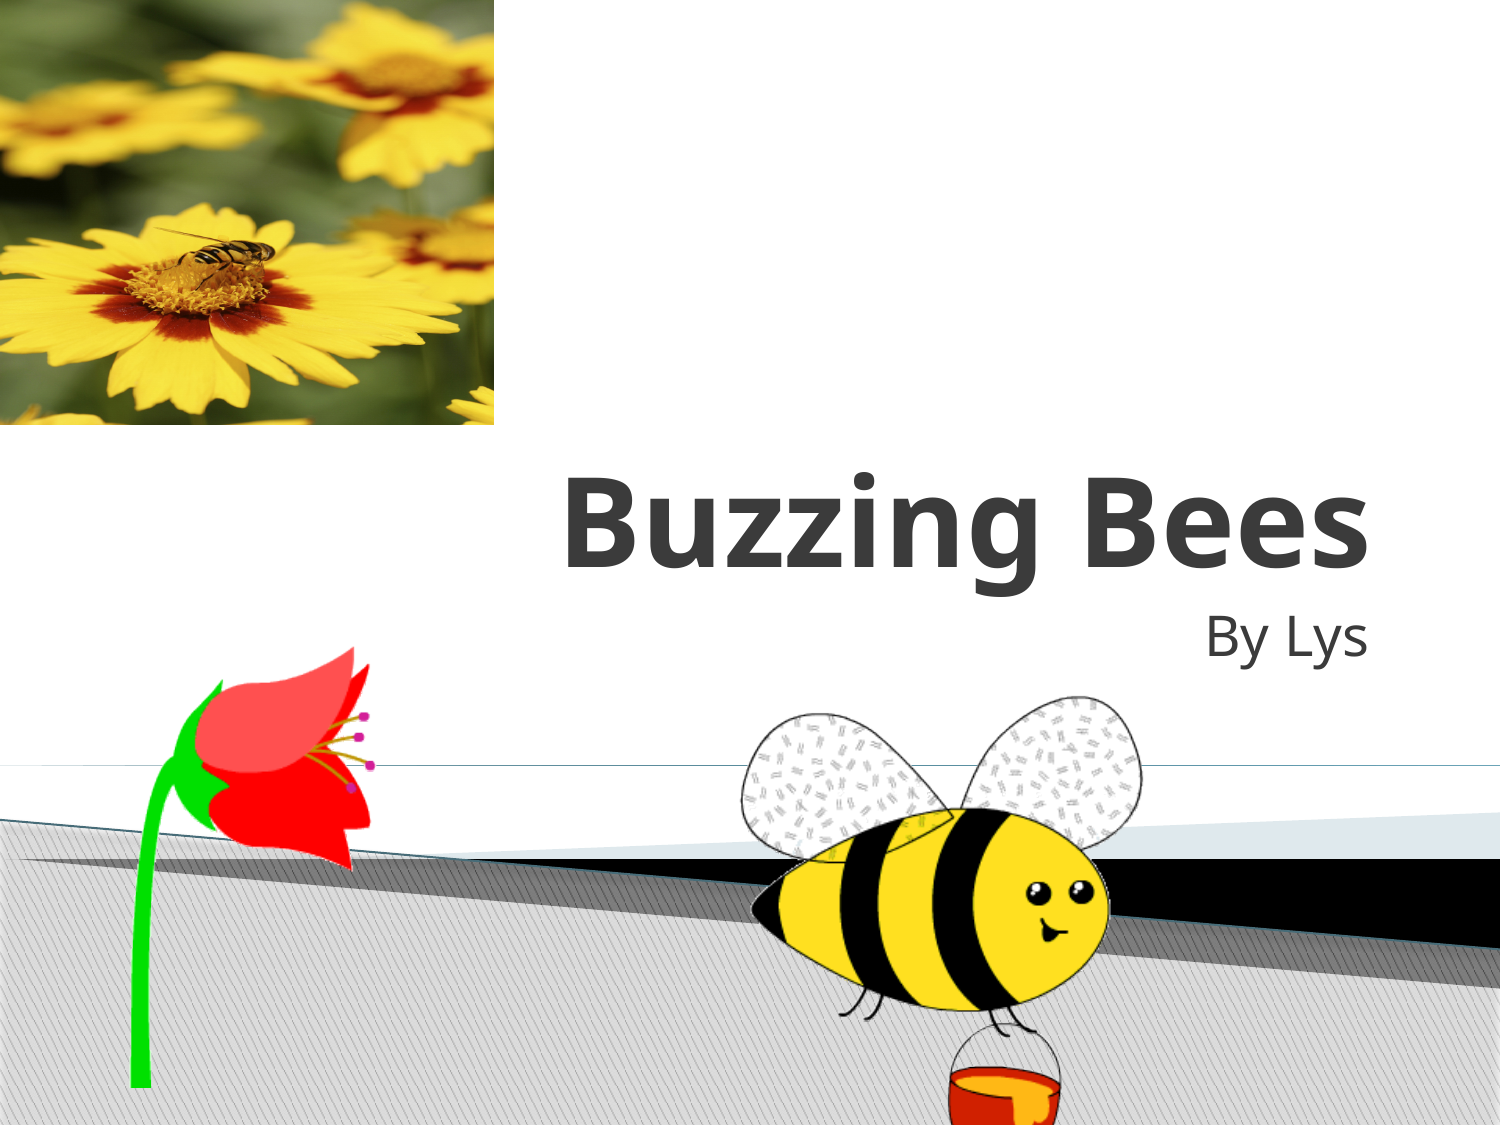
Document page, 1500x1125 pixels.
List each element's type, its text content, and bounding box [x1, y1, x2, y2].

subtitle By Lys [112, 592, 118, 790]
picture [5, 462, 1500, 1125]
subtitle By Lys [1256, 592, 1388, 790]
picture [0, 0, 494, 426]
title Buzzing Bees [112, 299, 1388, 592]
